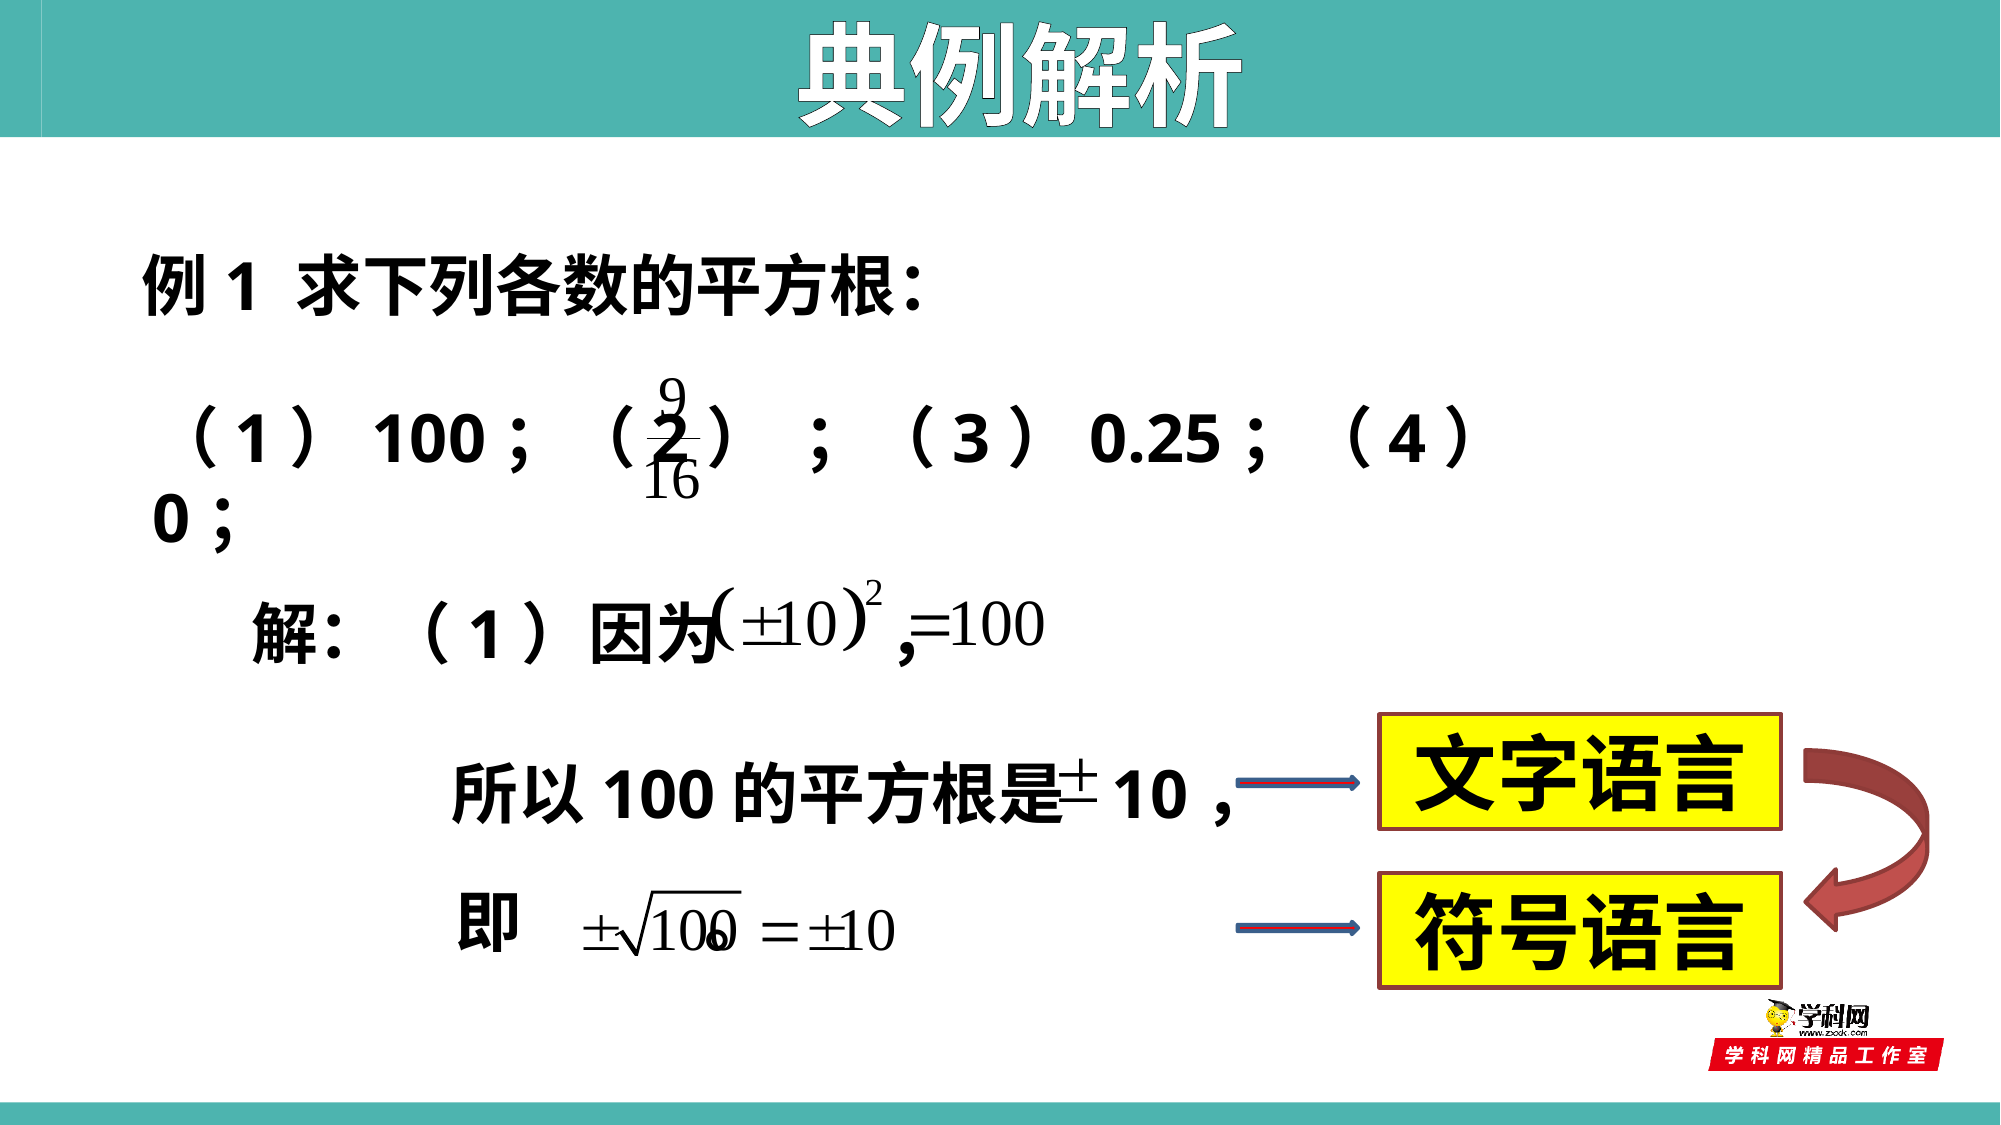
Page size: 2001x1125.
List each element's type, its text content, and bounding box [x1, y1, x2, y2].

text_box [169, 504, 1508, 887]
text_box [0, 0, 2000, 138]
text_box （1）100；（2） ；（3）0.25；（4）0； [137, 388, 638, 563]
text_box （1）100；（2） ；（3）0.25；（4）0； [709, 388, 1531, 563]
text_box 符号语言 [1377, 871, 1783, 990]
text_box [1803, 748, 1930, 933]
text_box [643, 366, 705, 505]
text_box [0, 1100, 2000, 1125]
text_box [1235, 919, 1361, 937]
picture [1708, 1038, 1944, 1071]
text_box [440, 872, 1066, 969]
text_box 例1 求下列各数的平方根： [126, 236, 1743, 331]
picture [1766, 999, 1869, 1037]
text_box 文字语言 [1513, 712, 1783, 831]
